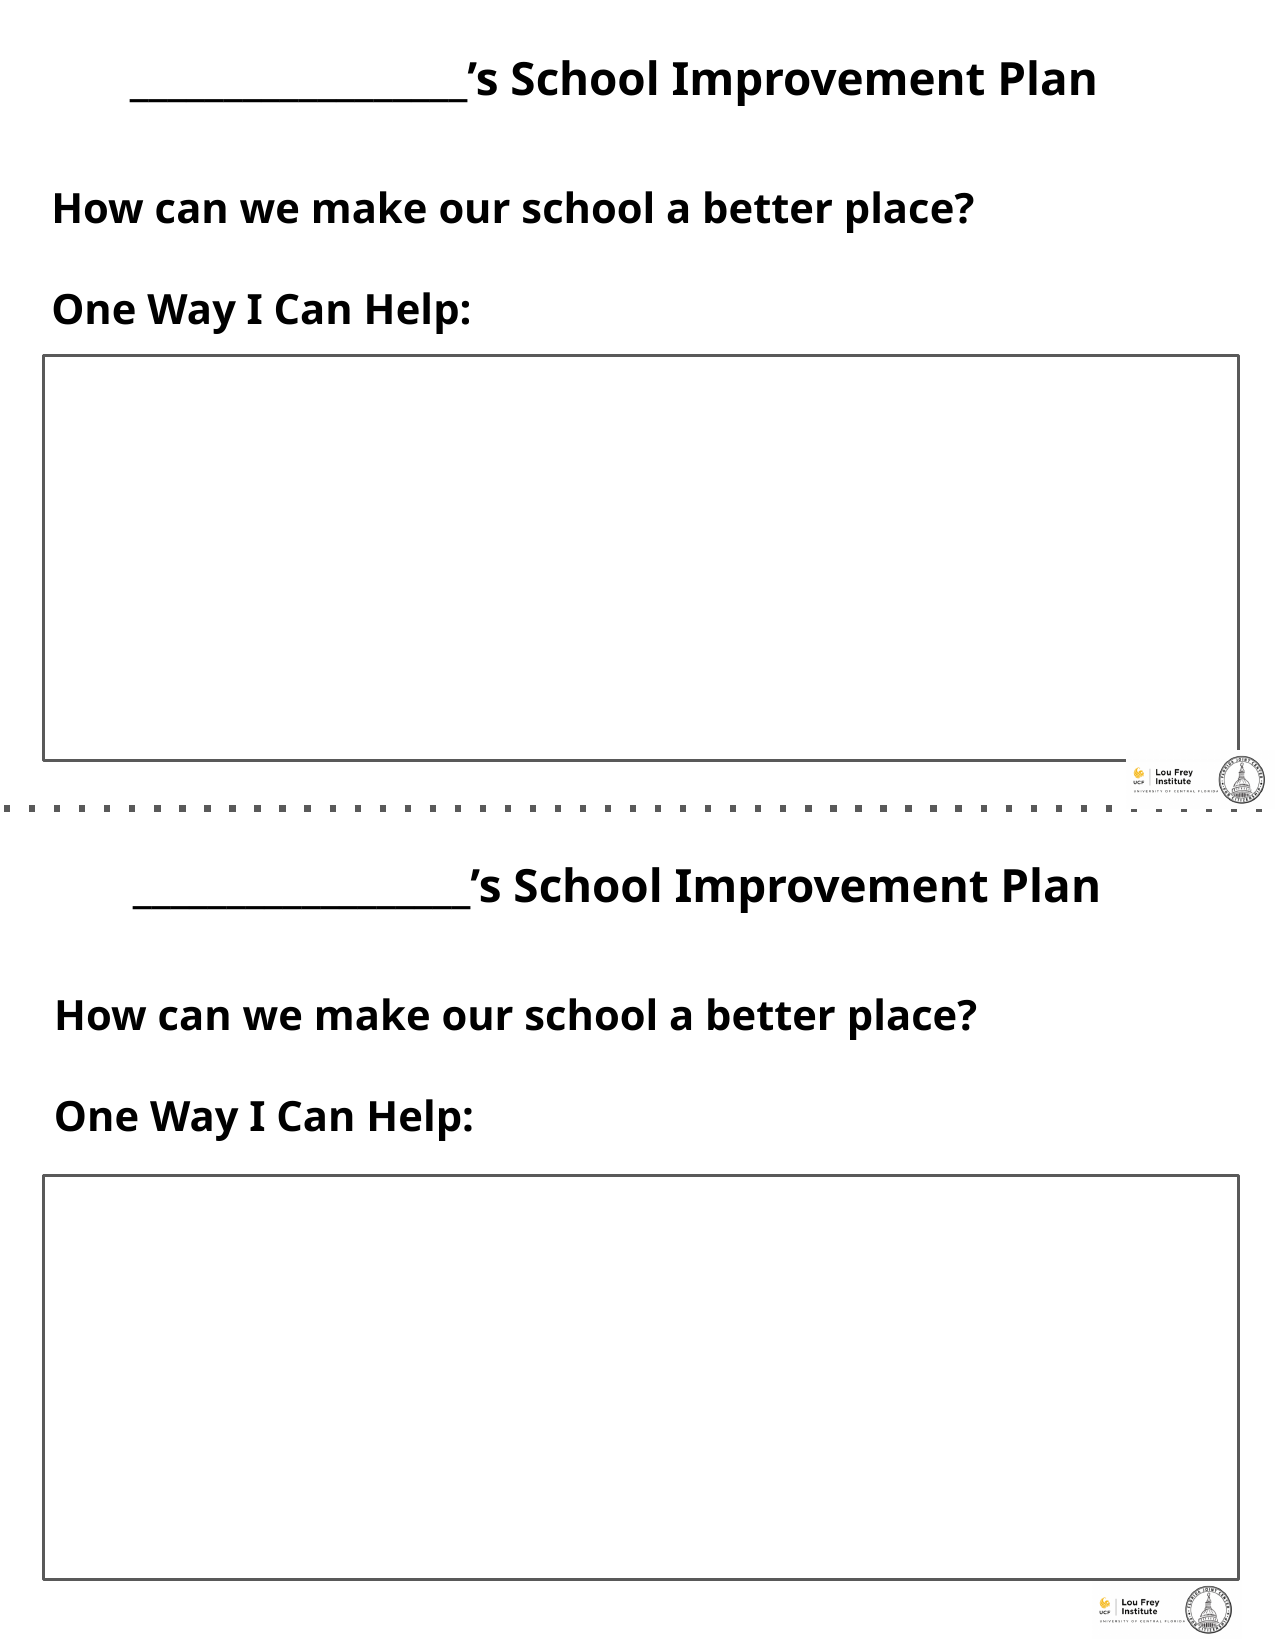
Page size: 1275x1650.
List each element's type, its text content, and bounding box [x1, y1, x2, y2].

text_box How can we make our school a better place? [39, 973, 1242, 1054]
text_box __________________’s School Improvement Plan [30, 34, 1198, 120]
text_box One Way I Can Help: [39, 1074, 840, 1155]
picture [1067, 1567, 1242, 1639]
text_box __________________’s School Improvement Plan [33, 841, 1201, 927]
picture [1101, 737, 1275, 809]
text_box [43, 1175, 1239, 1580]
text_box How can we make our school a better place? [36, 166, 1239, 247]
text_box One Way I Can Help: [36, 267, 837, 348]
text_box [43, 355, 1239, 761]
